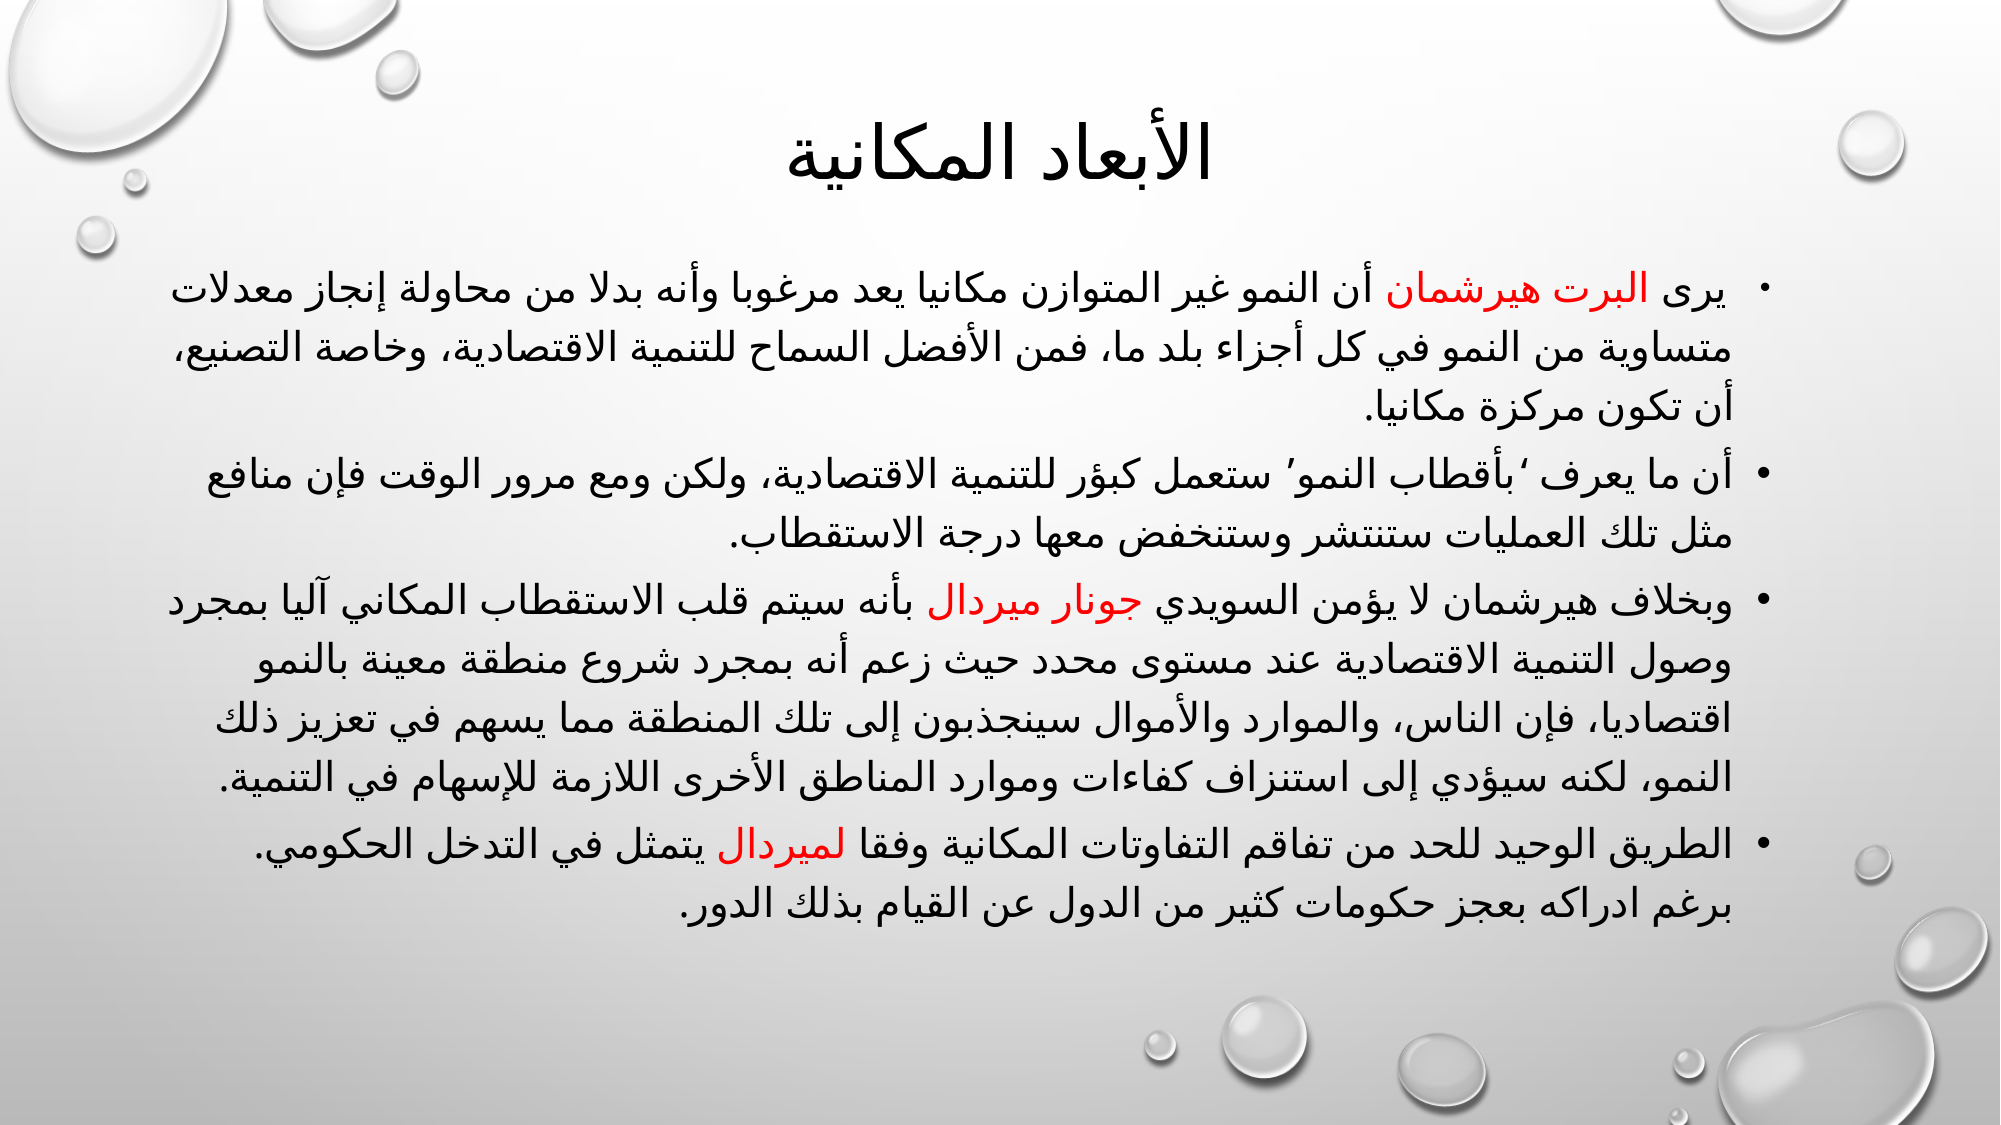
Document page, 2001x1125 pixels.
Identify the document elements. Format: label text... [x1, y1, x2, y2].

title الأبعاد المكانية [149, 101, 1851, 210]
list يرى البرت هيرشمان أن النمو غير المتوازن مكانيا يعد مرغوبا وأنه بدلا من محاولة إنجاز معدلات متساوية من النمو في كل أجزاء بلد ما، فمن الأفضل السماح للتنمية الاقتصادية، وخاصة التصنيع، أن تكون مركزة مكانيا. أن ما يعرف ‘بأقطاب النمو’ ستعمل كبؤر للتنمية الاقتصادية، ولكن ومع مرور الوقت فإن منافع مثل تلك العمليات ستنتشر وستنخفض معها درجة الاستقطاب. وبخلاف هيرشمان لا يؤمن السويدي جونار ميردال بأنه سيتم قلب الاستقطاب المكاني آليا بمجرد وصول التنمية الاقتصادية عند مستوى محدد حيث زعم أنه بمجرد شروع منطقة معينة بالنمو اقتصاديا، فإن الناس، والموارد والأموال سينجذبون إلى تلك المنطقة مما يسهم في تعزيز ذلك النمو، لكنه سيؤدي إلى استنزاف كفاءات وموارد المناطق الأخرى اللازمة للإسهام في التنمية. الطريق الوحيد للحد من تفاقم التفاوتات المكانية وفقا لميردال يتمثل في التدخل الحكومي. برغم ادراكه بعجز حكومات كثير من الدول عن القيام بذلك الدور. [149, 244, 1850, 995]
picture [0, 0, 2000, 1125]
